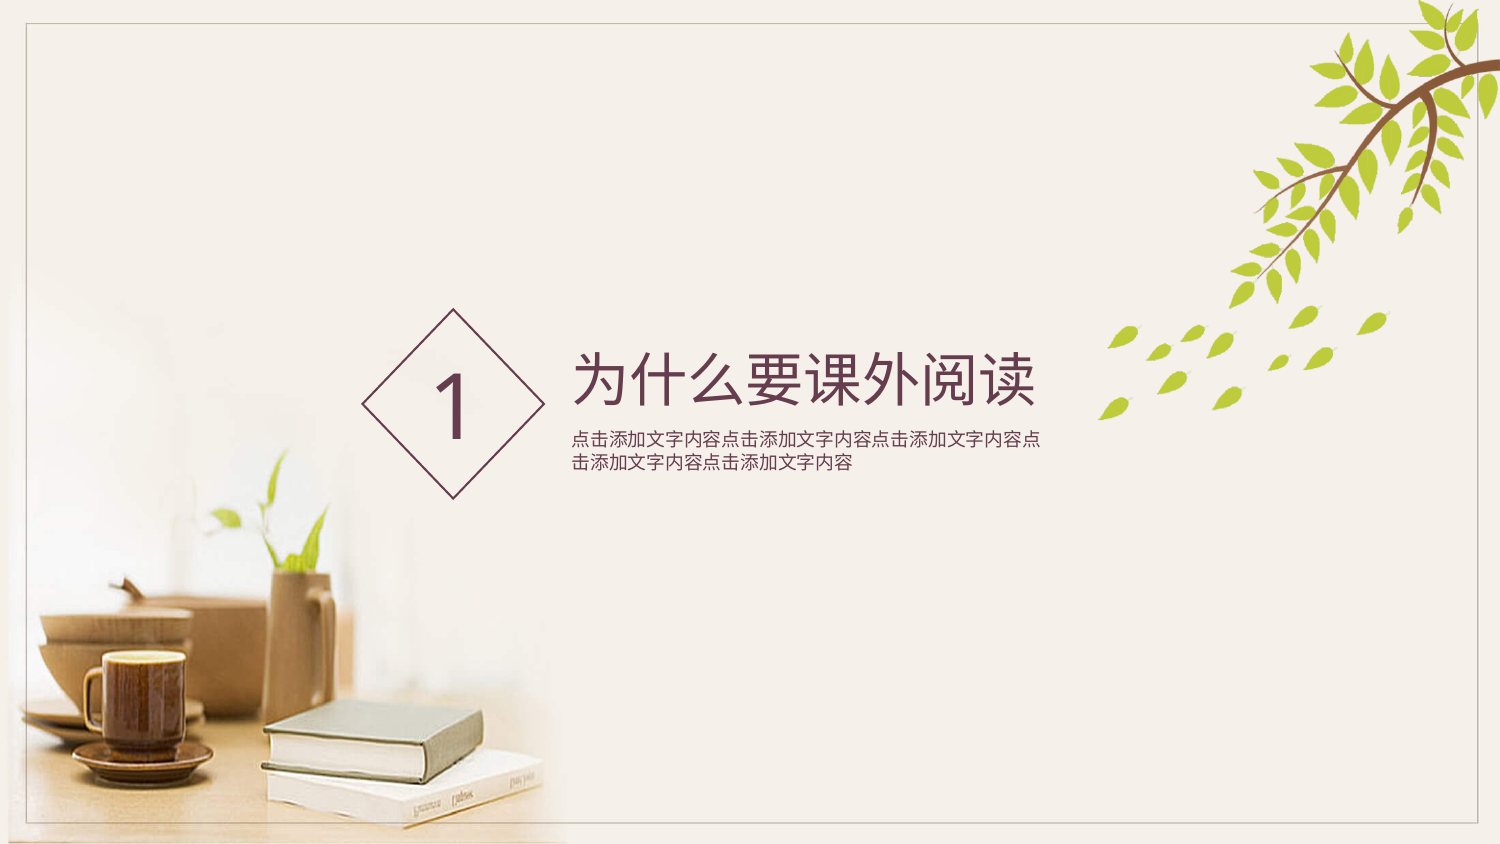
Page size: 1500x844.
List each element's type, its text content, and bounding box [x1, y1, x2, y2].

text_box 为什么要课外阅读 [562, 338, 1046, 418]
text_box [362, 309, 544, 499]
picture [0, 0, 1500, 844]
text_box 点击添加文字内容点击添加文字内容点击添加文字内容点 击添加文字内容点击添加文字内容 [563, 423, 1057, 477]
